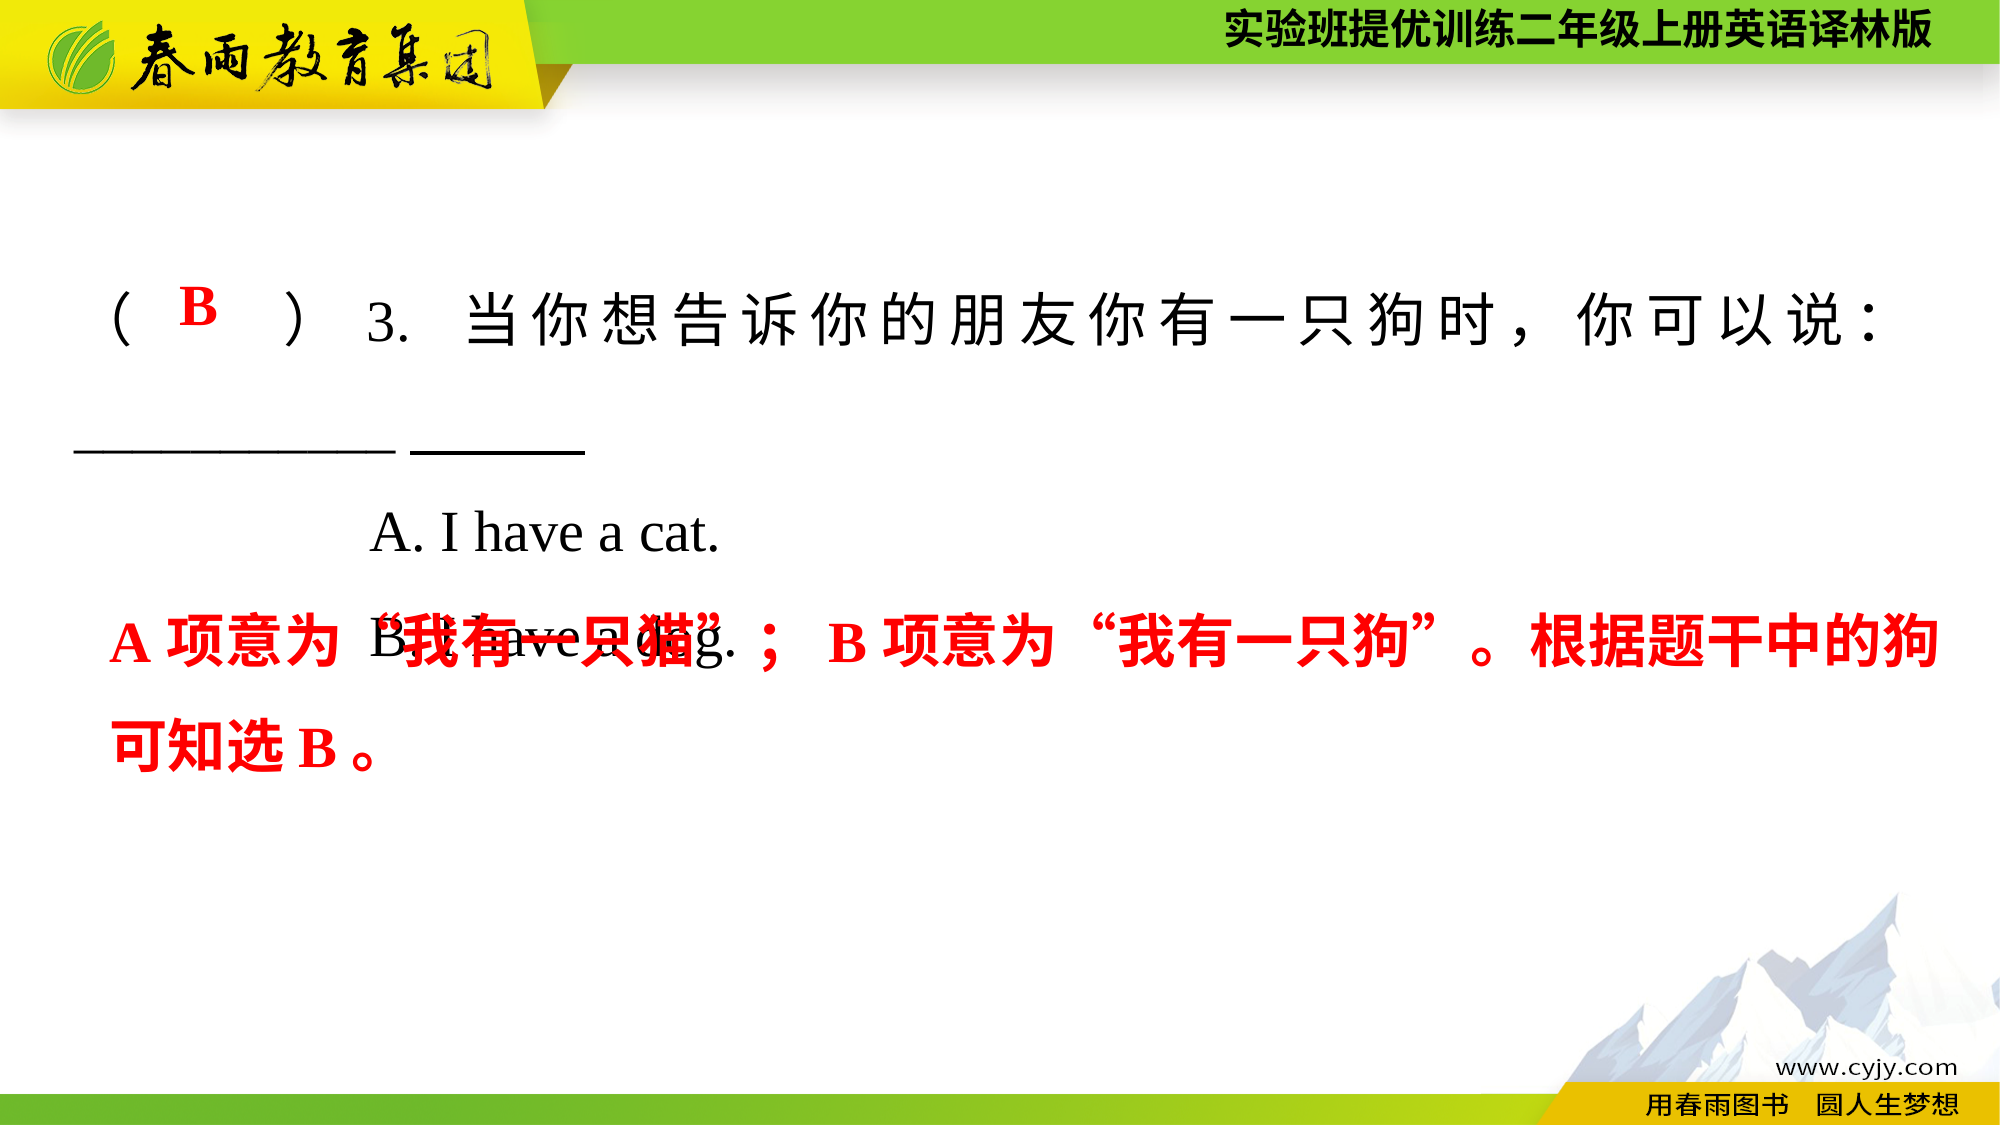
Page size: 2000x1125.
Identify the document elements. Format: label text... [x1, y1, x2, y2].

picture [0, 0, 2000, 1125]
text_box B [164, 259, 233, 345]
text_box A项意为“我有一只猫”；B项意为“我有一只狗”。根据题干中的狗可知选B。 [94, 561, 1957, 787]
list （ ）3. 当你想告诉你的朋友你有一只狗时，你可以说：___________ A. I have a cat. B. I have a dog. [59, 240, 1944, 574]
